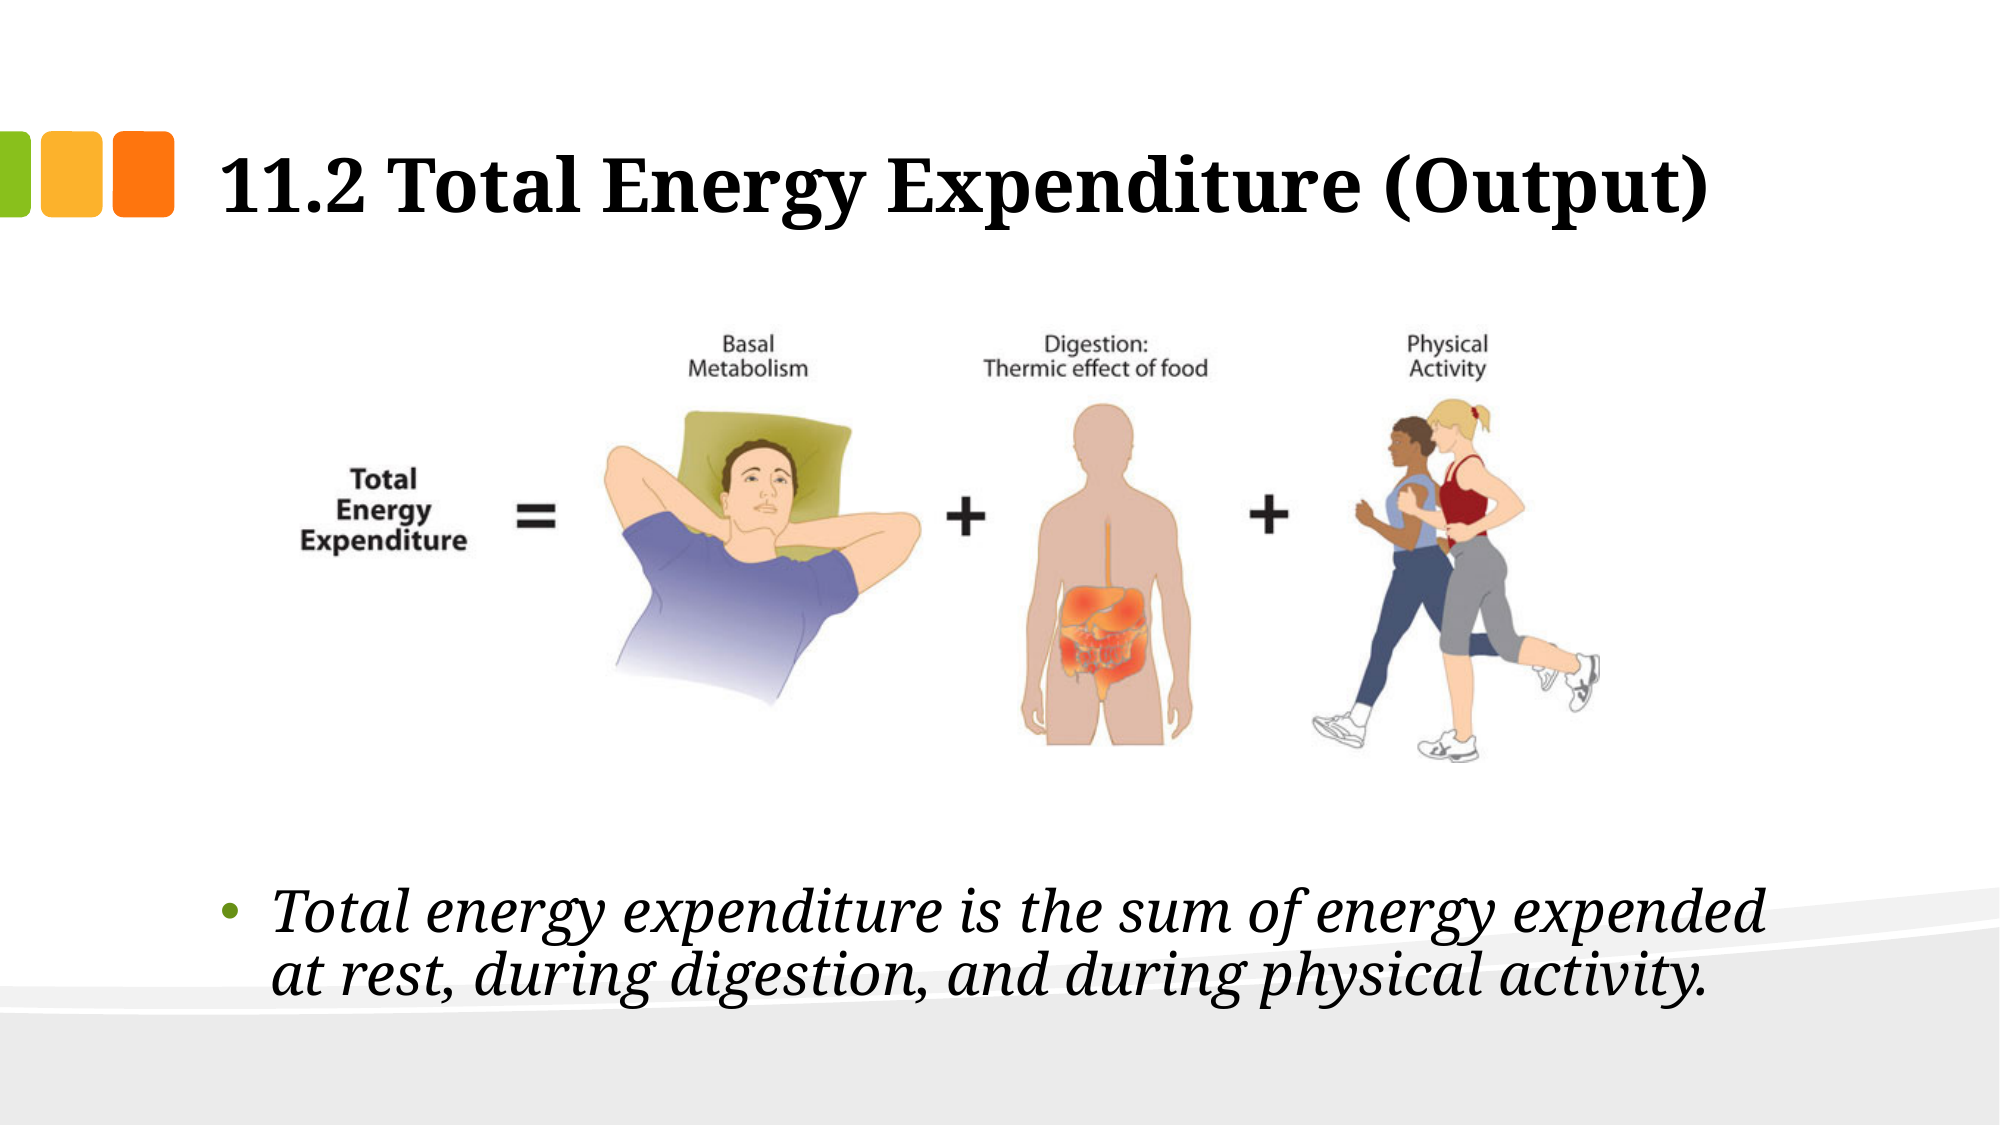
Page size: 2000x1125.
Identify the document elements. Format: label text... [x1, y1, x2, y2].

title 11.2 Total Energy Expenditure (Output) [199, 24, 1800, 238]
picture [288, 324, 1600, 764]
list Total energy expenditure is the sum of energy expended at rest, during digestion, and during physical activity. [199, 262, 1800, 1013]
